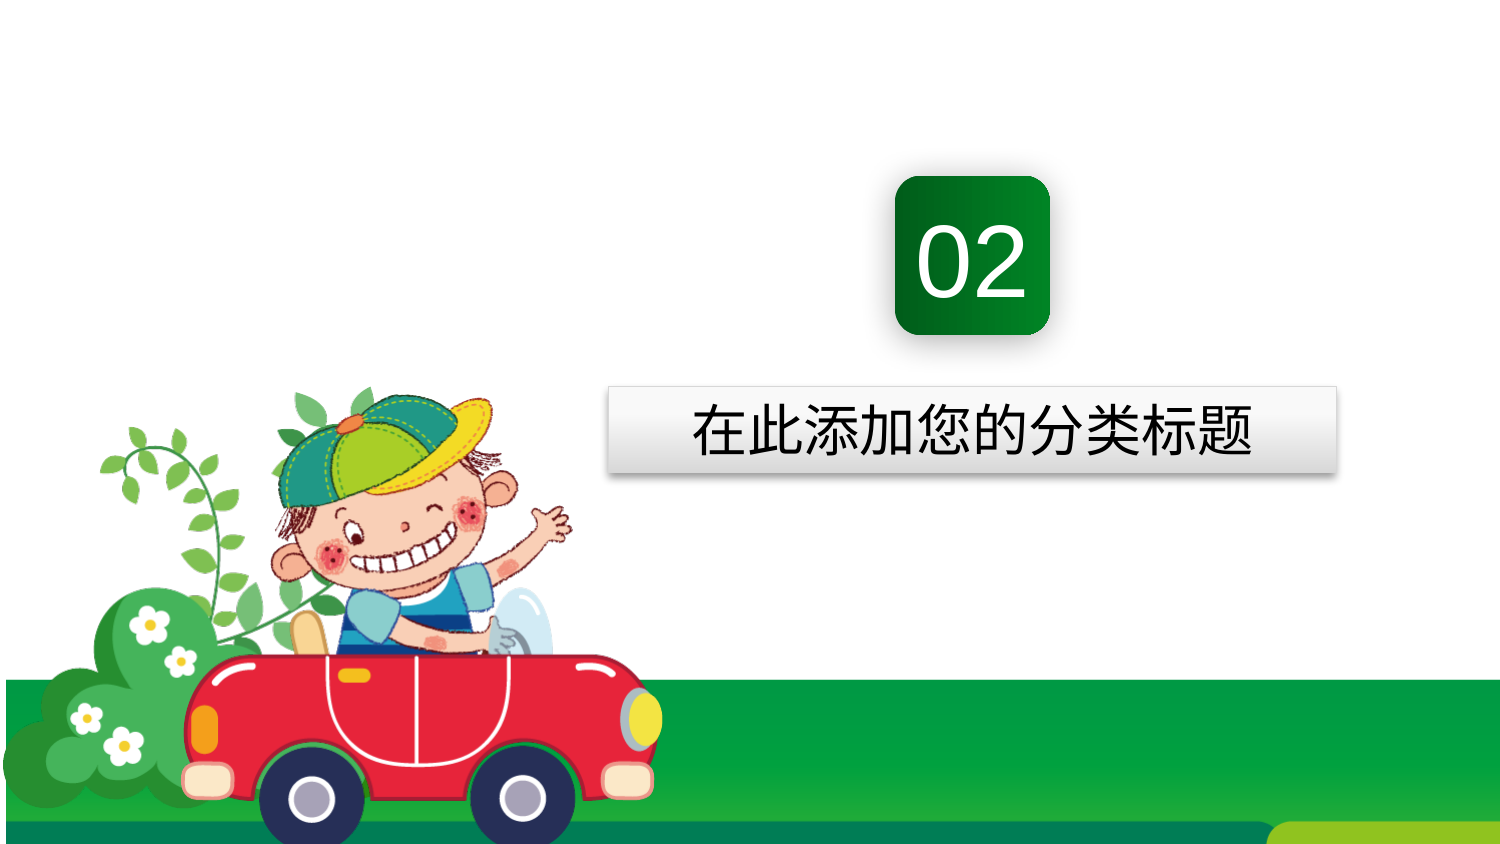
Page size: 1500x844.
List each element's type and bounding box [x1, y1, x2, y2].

text_box [880, 175, 1065, 336]
text_box [3, 386, 1500, 844]
